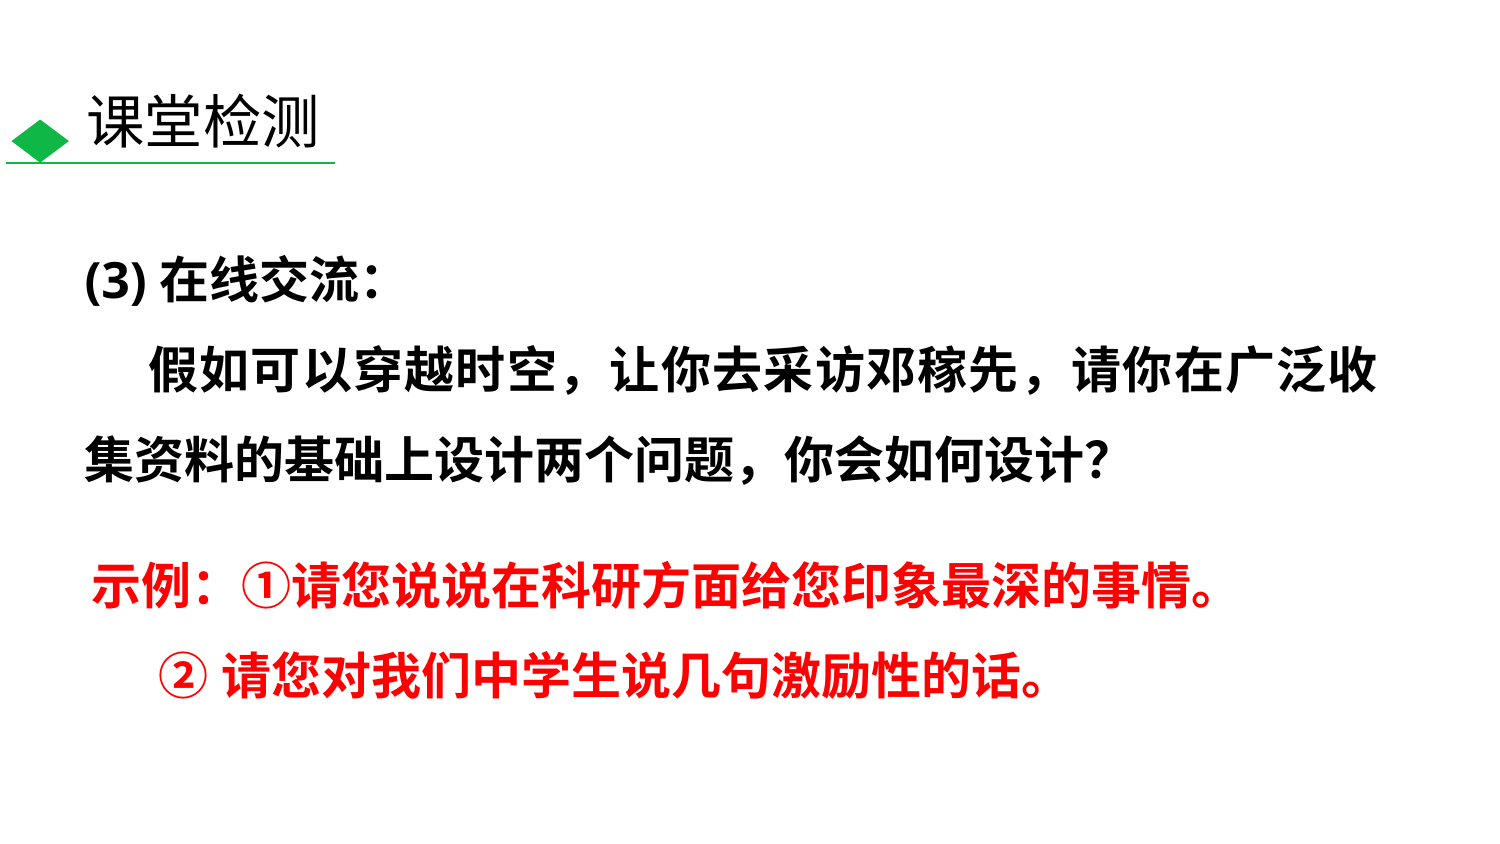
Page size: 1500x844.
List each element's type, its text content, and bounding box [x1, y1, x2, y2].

text_box (3)在线交流： 假如可以穿越时空，让你去采访邓稼先，请你在广泛收集资料的基础上设计两个问题，你会如何设计？ [69, 210, 1393, 496]
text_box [5, 77, 337, 164]
text_box 示例：①请您说说在科研方面给您印象最深的事情。 ②请您对我们中学生说几句激励性的话。 [76, 517, 1436, 713]
